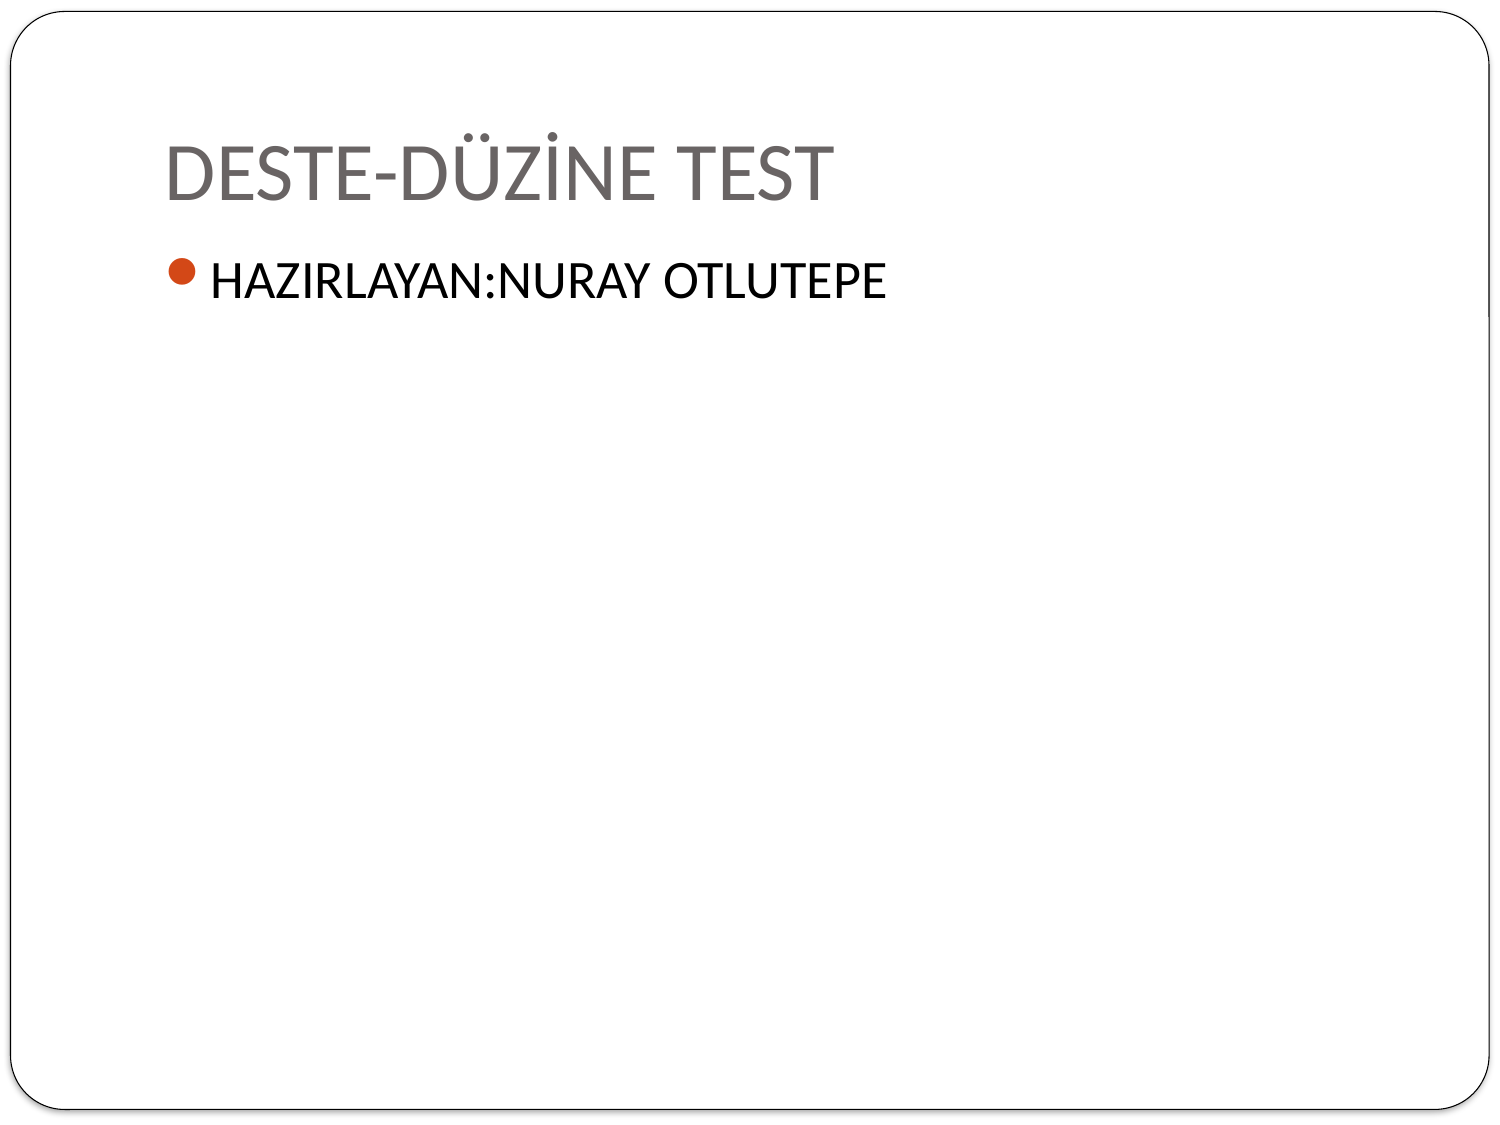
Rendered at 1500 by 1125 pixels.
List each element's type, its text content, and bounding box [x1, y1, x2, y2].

title DESTE-DÜZİNE TEST [150, 45, 1425, 233]
list HAZIRLAYAN:NURAY OTLUTEPE [150, 237, 1425, 988]
